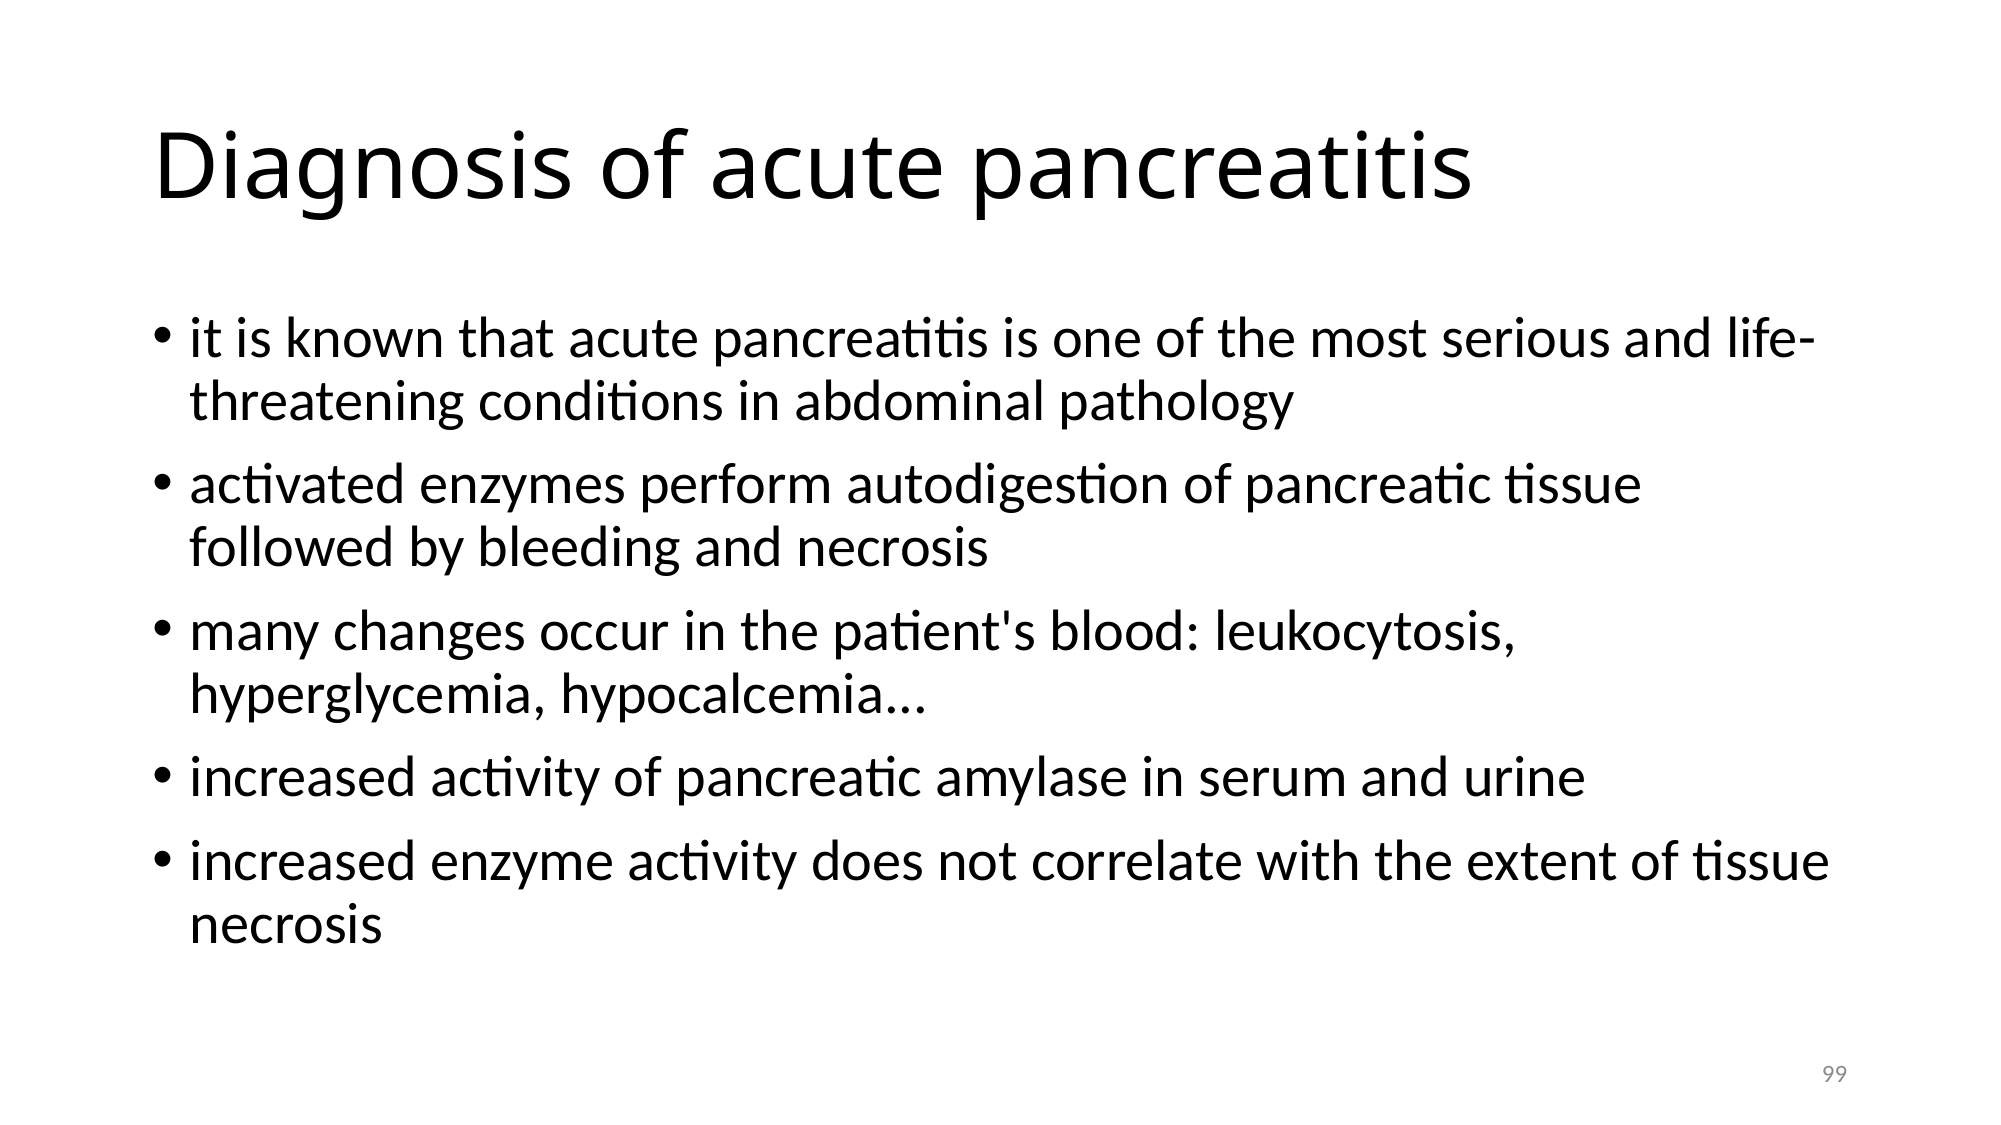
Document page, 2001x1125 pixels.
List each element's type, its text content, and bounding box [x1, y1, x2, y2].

title Diagnosis of acute pancreatitis [137, 59, 1863, 278]
list it is known that acute pancreatitis is one of the most serious and life-threatening conditions in abdominal pathology activated enzymes perform autodigestion of pancreatic tissue followed by bleeding and necrosis many changes occur in the patient's blood: leukocytosis, hyperglycemia, hypocalcemia... increased activity of pancreatic amylase in serum and urine increased enzyme activity does not correlate with the extent of tissue necrosis [137, 299, 1863, 1014]
slide_number 99 [1412, 1042, 1863, 1103]
